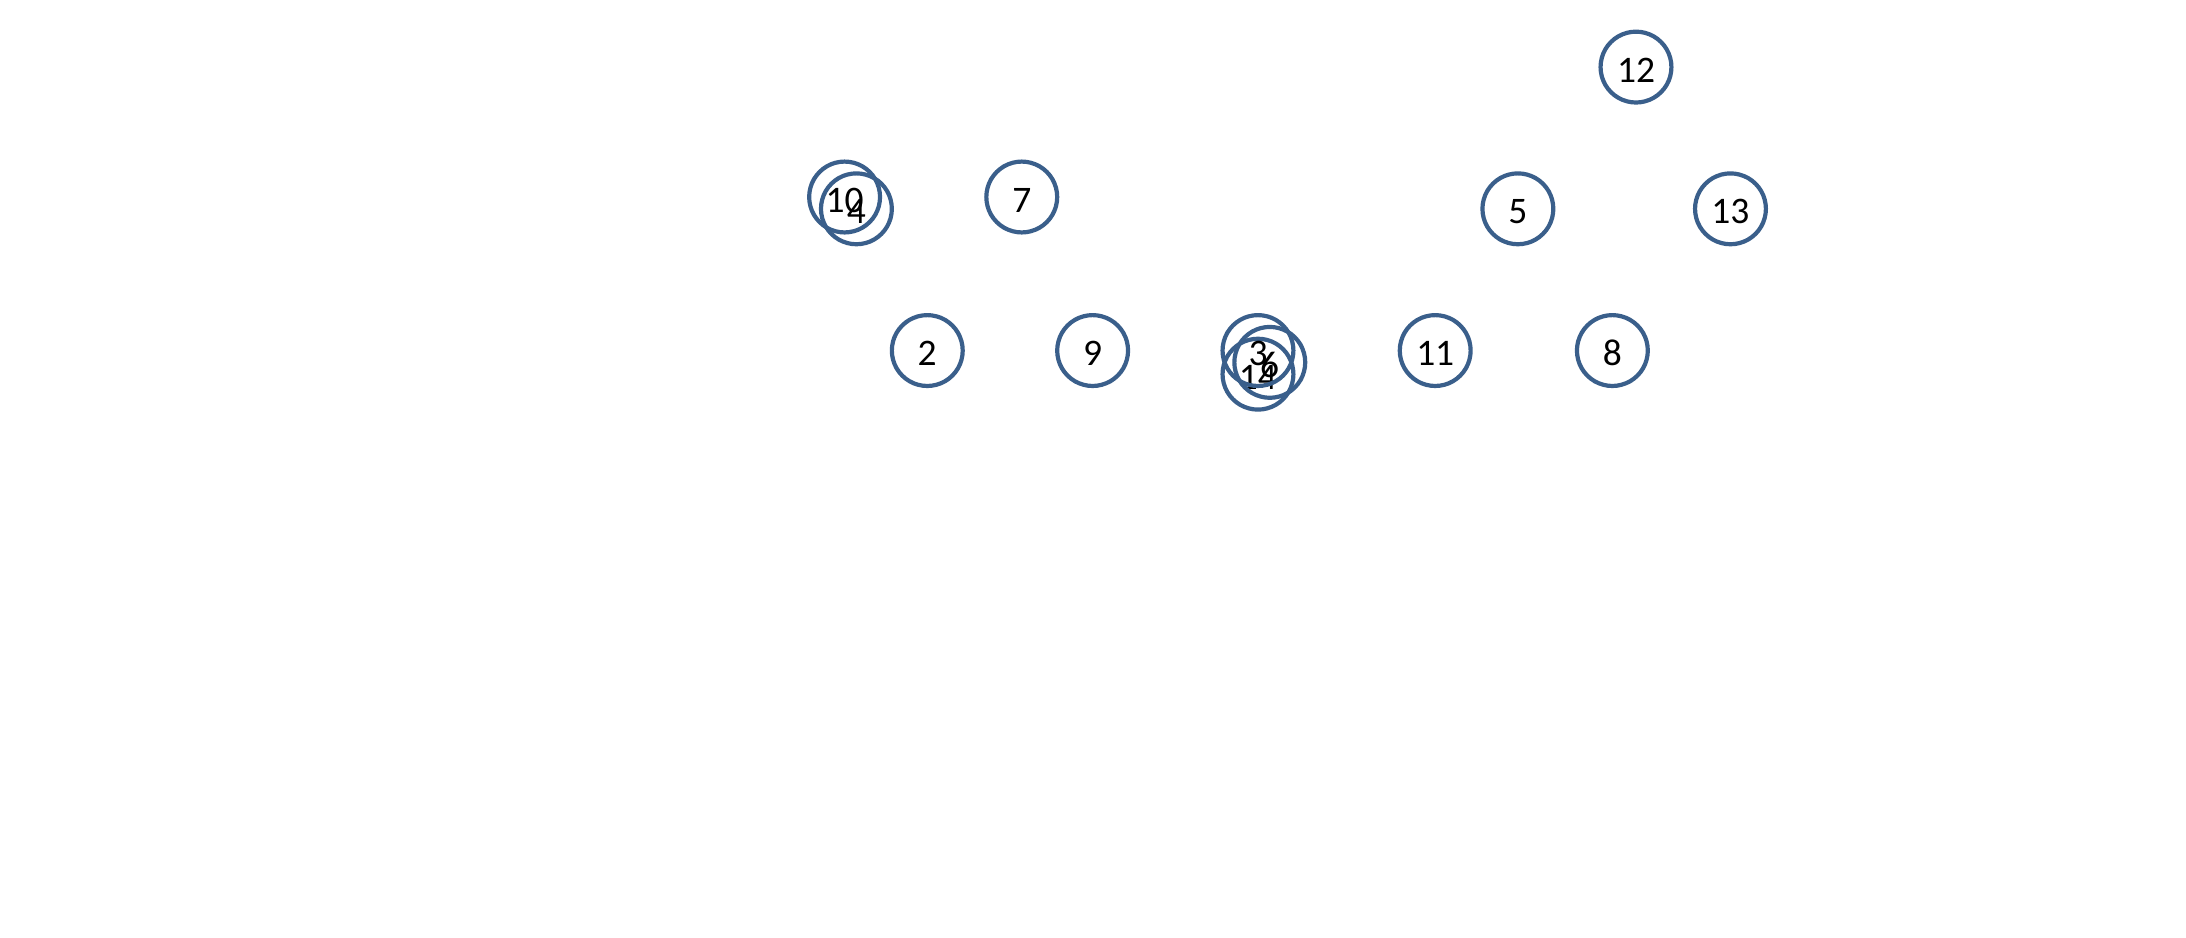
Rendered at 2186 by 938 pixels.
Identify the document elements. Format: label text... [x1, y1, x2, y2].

text_box 9 [1055, 313, 1131, 389]
text_box 13 [1692, 171, 1769, 247]
text_box 12 [1598, 29, 1674, 105]
text_box 3 [1220, 313, 1296, 389]
text_box 11 [1397, 313, 1473, 389]
text_box 2 [889, 313, 965, 389]
text_box 6 [1238, 330, 1308, 400]
text_box 14 [1220, 363, 1290, 412]
text_box 4 [818, 171, 894, 247]
text_box 8 [1574, 313, 1650, 389]
text_box 7 [984, 159, 1060, 235]
text_box 5 [1480, 171, 1556, 247]
text_box 10 [807, 159, 876, 229]
